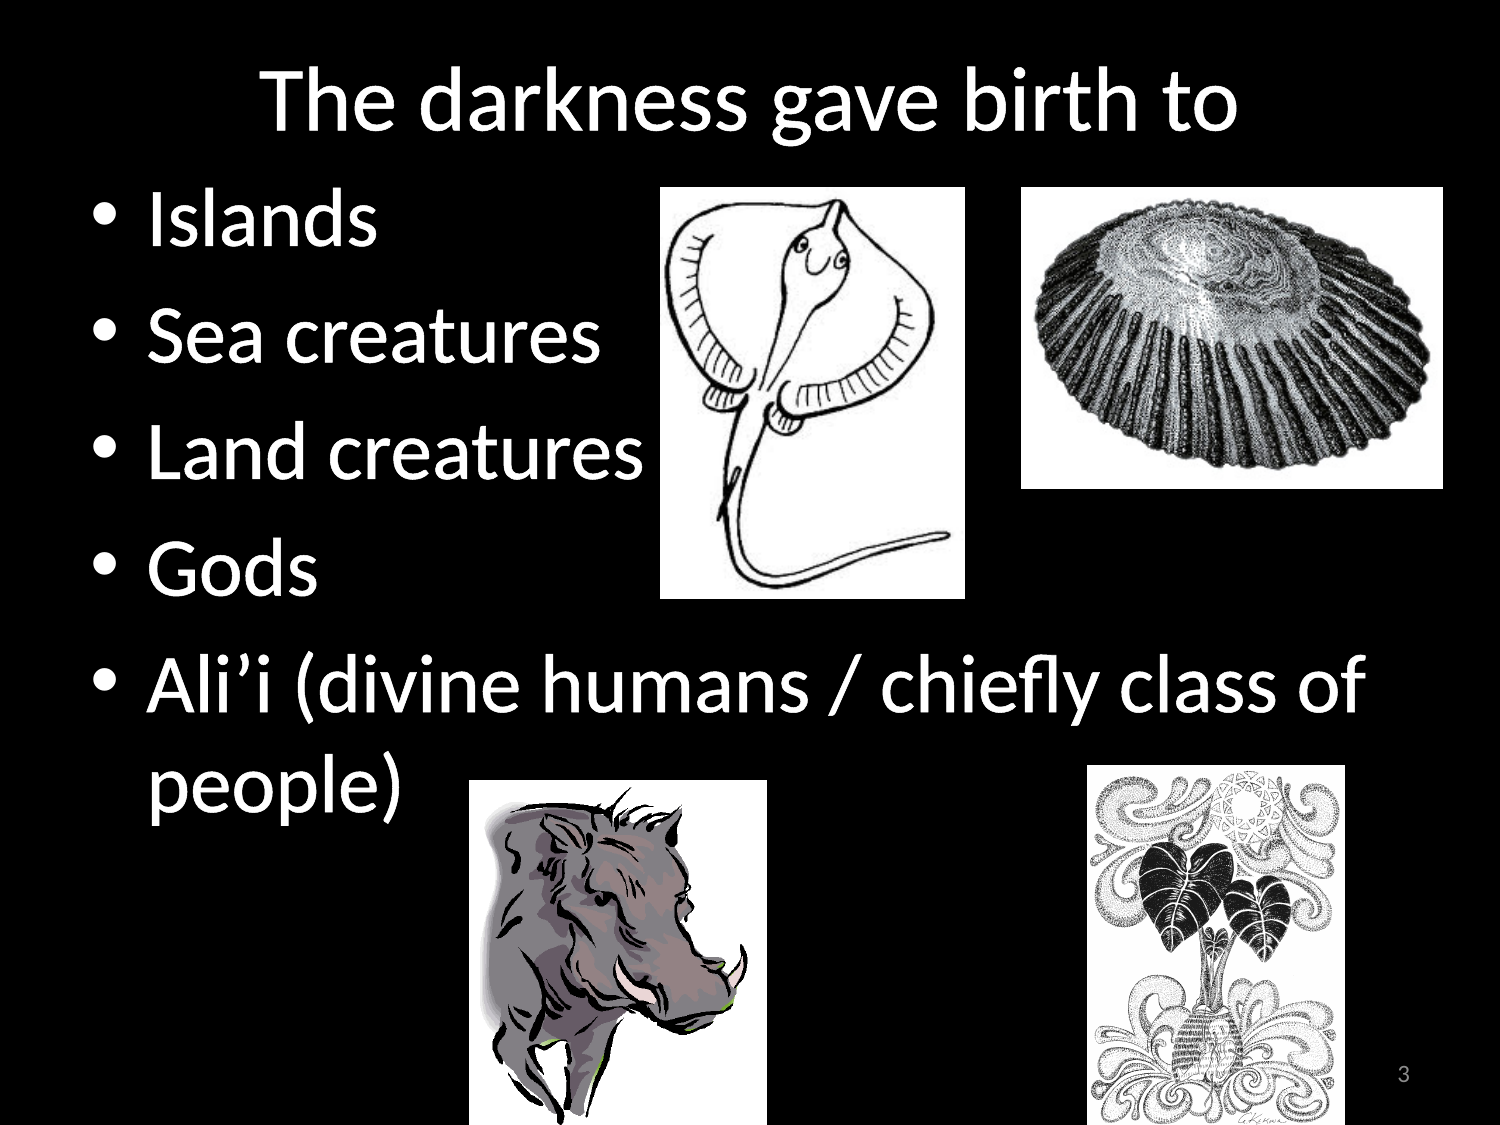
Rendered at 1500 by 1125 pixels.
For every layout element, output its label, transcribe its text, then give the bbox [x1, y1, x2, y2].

slide_number 3 [1350, 1042, 1425, 1103]
slide_number 3 [1074, 1042, 1082, 1103]
list Islands Sea creatures Land creatures Gods Ali’i (divine humans / chiefly class of people) [75, 155, 1425, 898]
picture [469, 779, 768, 1125]
picture [1021, 187, 1443, 490]
picture [659, 187, 965, 599]
title The darkness gave birth to [75, 0, 1425, 155]
picture [1087, 764, 1346, 1125]
